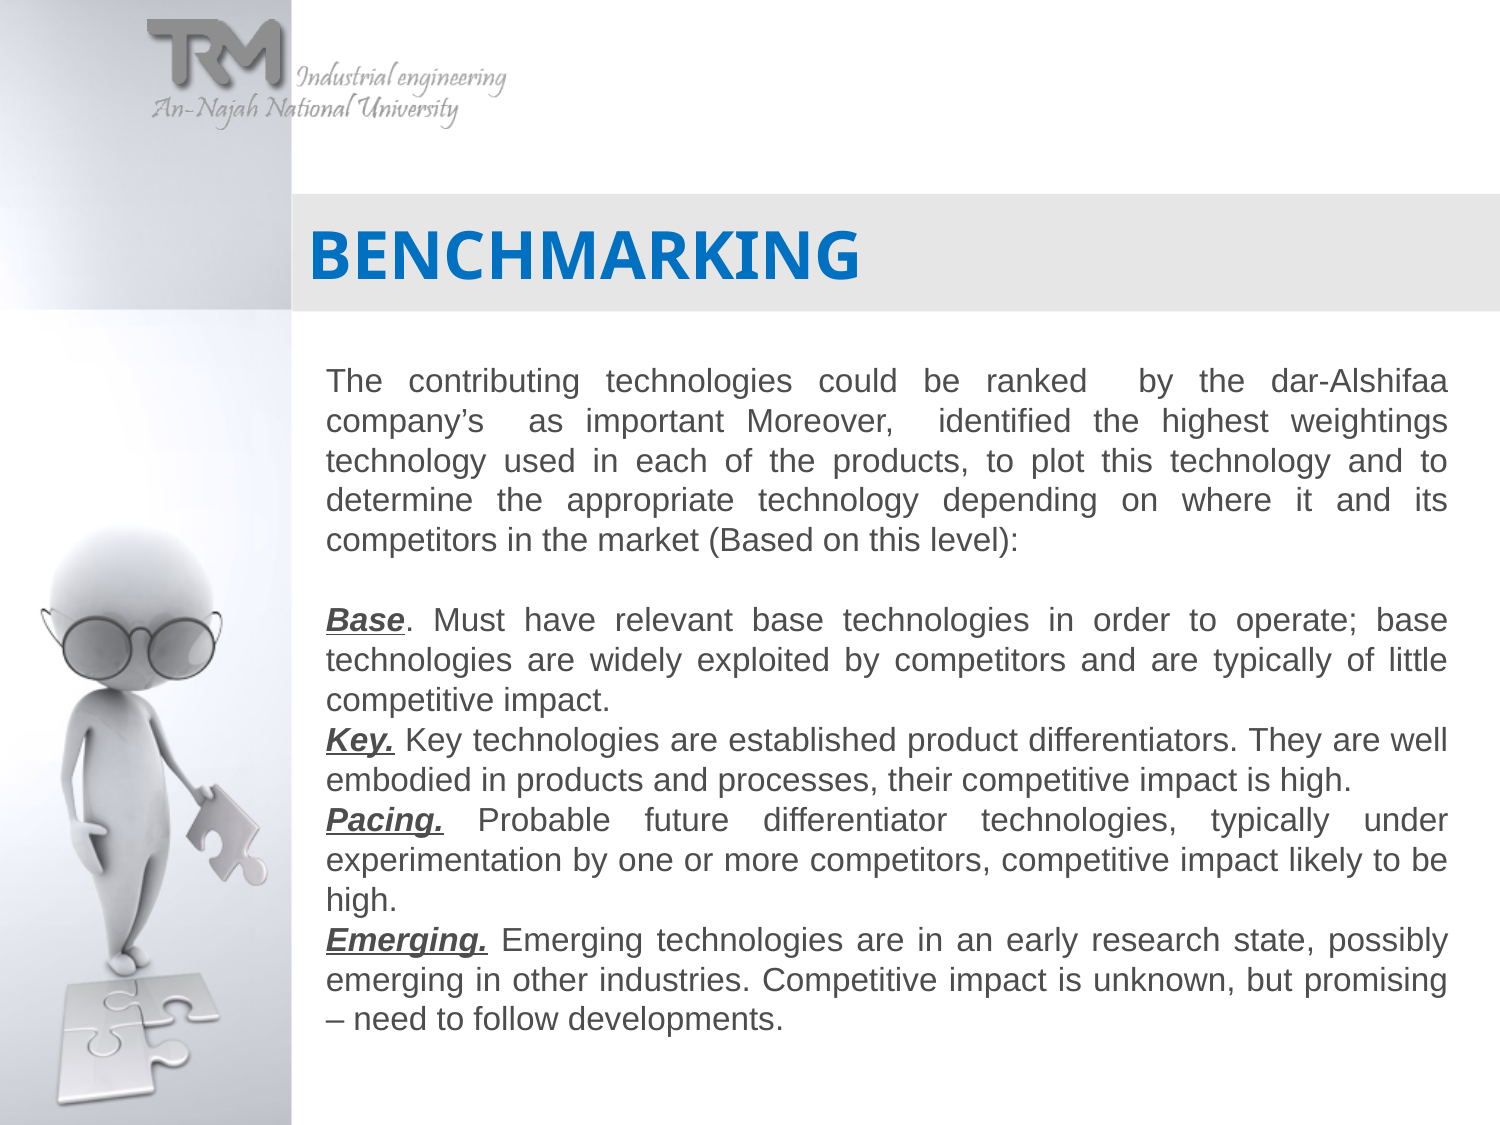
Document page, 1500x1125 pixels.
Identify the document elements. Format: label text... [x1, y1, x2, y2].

text_box The contributing technologies could be ranked by the dar-Alshifaa company’s as important Moreover, identified the highest weightings technology used in each of the products, to plot this technology and to determine the appropriate technology depending on where it and its competitors in the market (Based on this level): Base. Must have relevant base technologies in order to operate; base technologies are widely exploited by competitors and are typically of little competitive impact. Key. Key technologies are established product differentiators. They are well embodied in products and processes, their competitive impact is high. Pacing. Probable future differentiator technologies, typically under experimentation by one or more competitors, competitive impact likely to be high. Emerging. Emerging technologies are in an early research state, possibly emerging in other industries. Competitive impact is unknown, but promising – need to follow developments. [311, 351, 1465, 1045]
picture [0, 0, 1500, 1125]
title benchmarking [292, 193, 1500, 312]
